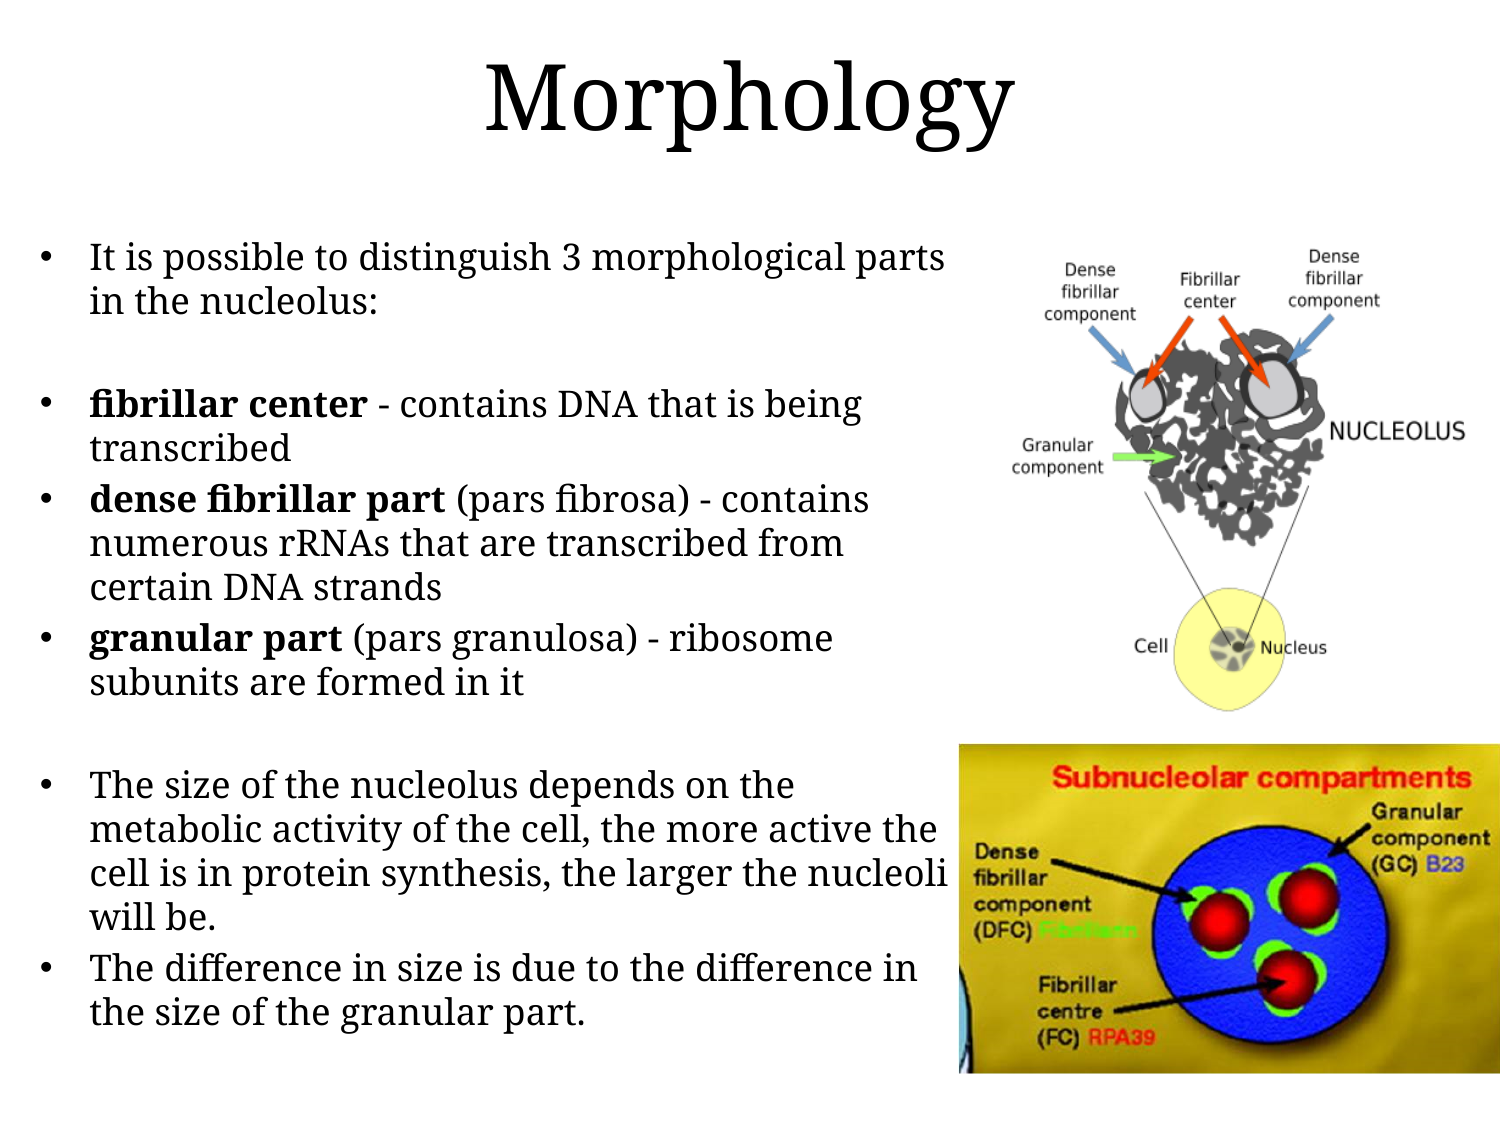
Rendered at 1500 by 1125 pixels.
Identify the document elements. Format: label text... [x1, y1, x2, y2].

list It is possible to distinguish 3 morphological parts in the nucleolus: fibrillar center - contains DNA that is being transcribed dense fibrillar part (pars fibrosa) - contains numerous rRNAs that are transcribed from certain DNA strands granular part (pars granulosa) - ribosome subunits are formed in it The size of the nucleolus depends on the metabolic activity of the cell, the more active the cell is in protein synthesis, the larger the nucleoli will be. The difference in size is due to the difference in the size of the granular part. [24, 174, 975, 1050]
picture [957, 743, 1500, 1074]
title Morphology [75, 0, 1425, 188]
picture [987, 224, 1476, 739]
